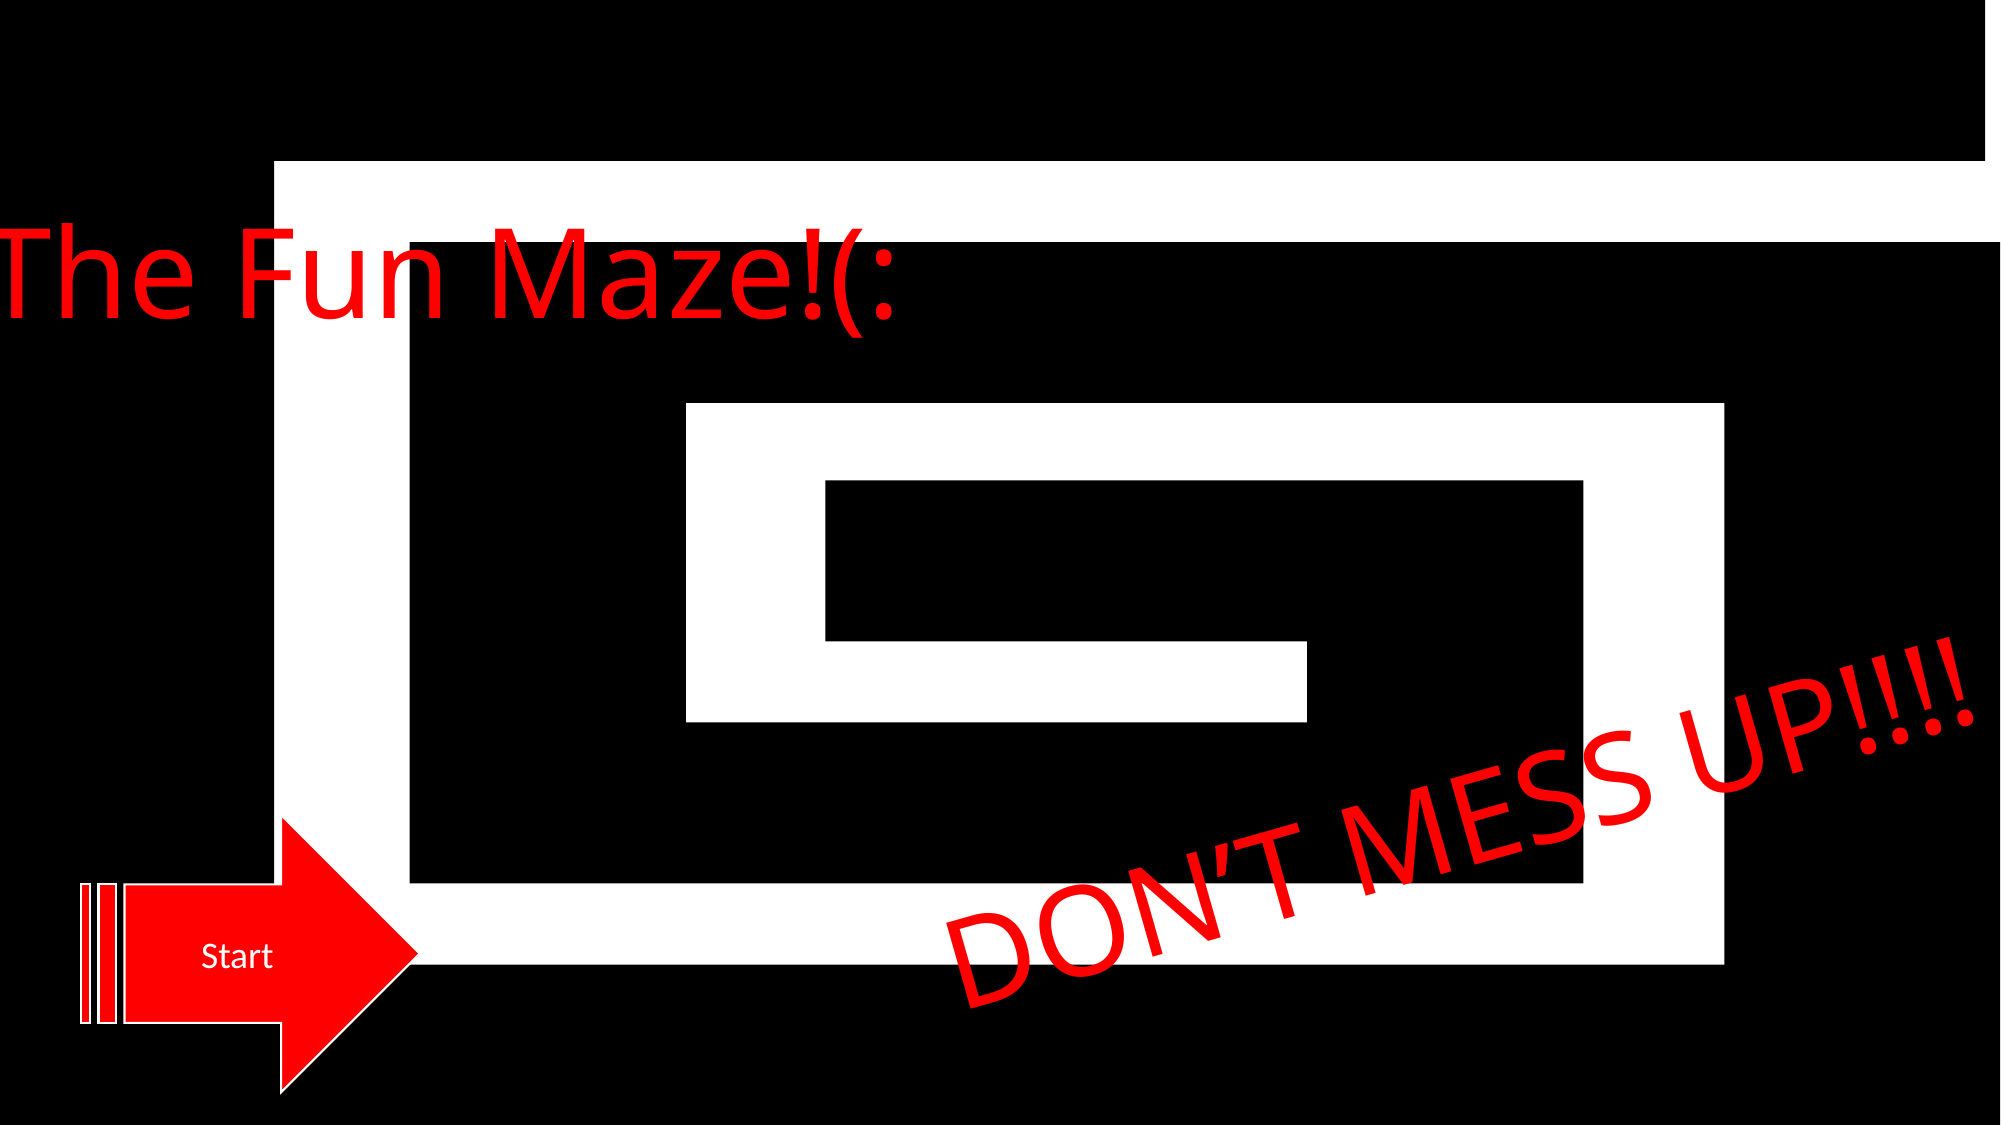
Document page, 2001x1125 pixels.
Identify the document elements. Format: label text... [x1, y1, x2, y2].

text_box The Fun Maze!(: [0, 186, 1199, 351]
text_box DON’T MESS UP!!!! [909, 580, 2000, 1048]
text_box Start [80, 883, 91, 1024]
text_box Start [97, 883, 117, 1024]
text_box Start [123, 812, 422, 1095]
